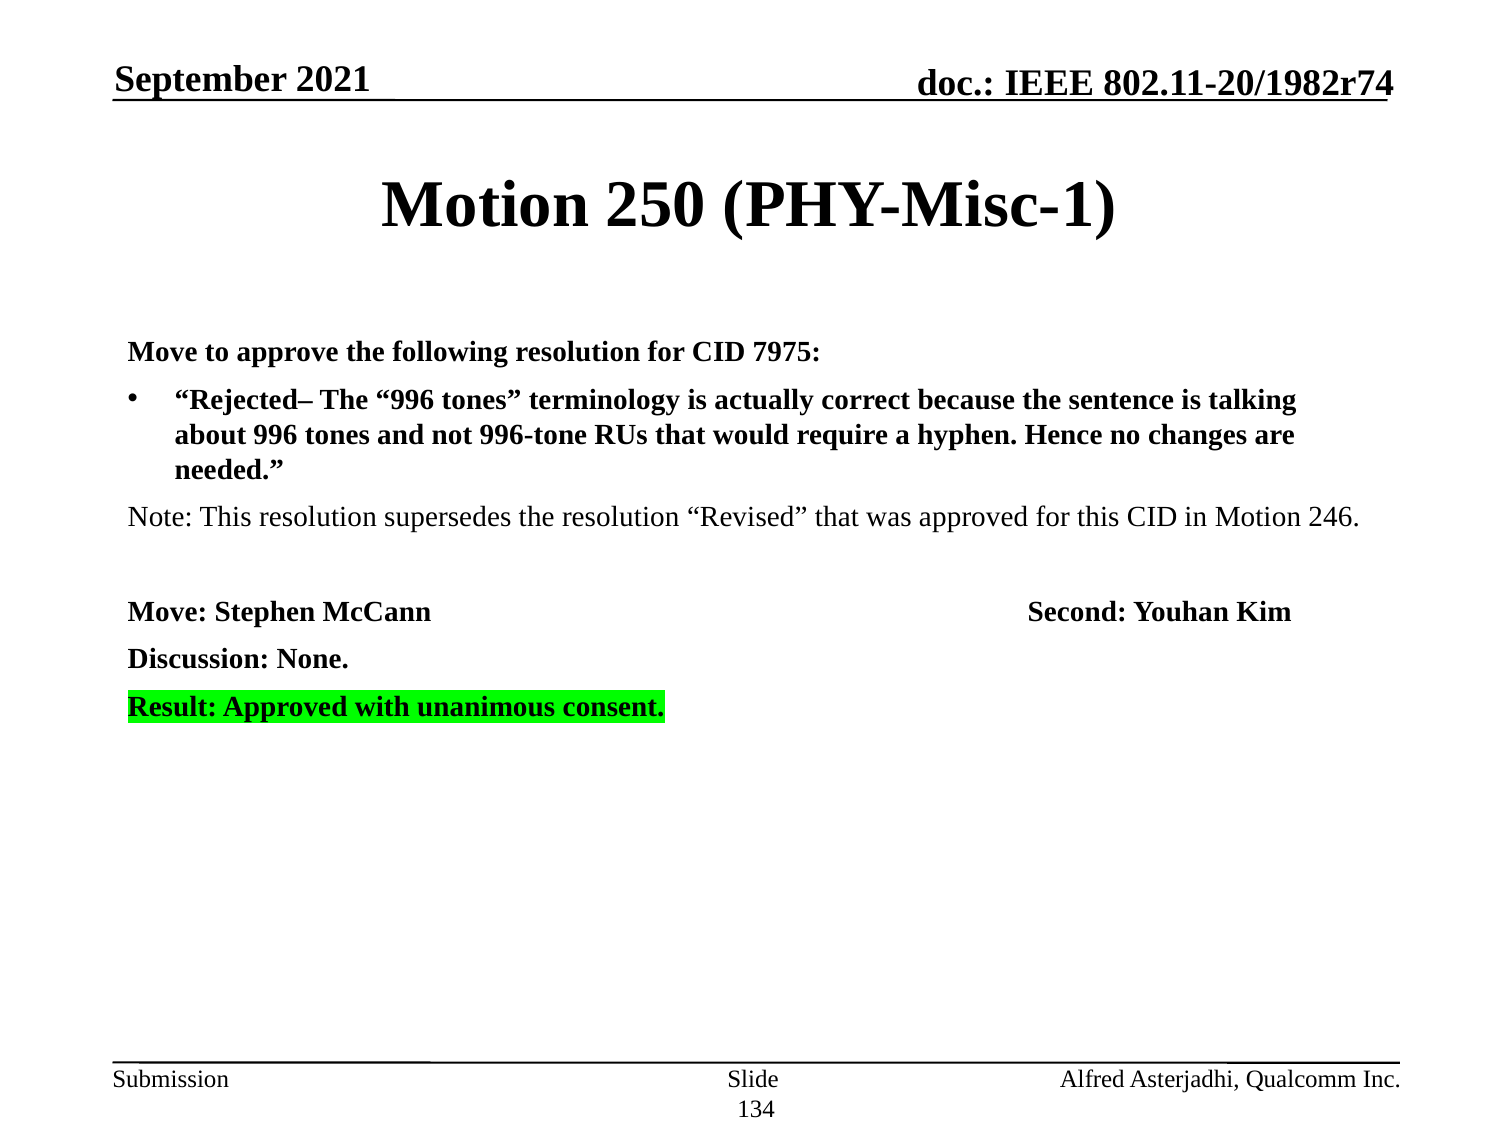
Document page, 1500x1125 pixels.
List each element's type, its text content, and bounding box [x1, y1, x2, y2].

footer Alfred Asterjadhi, Qualcomm Inc. [878, 1061, 1402, 1093]
slide_number Slide 134 [712, 1061, 800, 1123]
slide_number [114, 54, 423, 100]
title Motion 250 (PHY-Misc-1) [112, 112, 1388, 288]
list Move to approve the following resolution for CID 7975: “Rejected– The “996 tones” terminology is actually correct because the sentence is talking about 996 tones and not 996-tone RUs that would require a hyphen. Hence no changes are needed.” Note: This resolution supersedes the resolution “Revised” that was approved for this CID in Motion 246. Move: Stephen McCann Second: Youhan Kim Discussion: None. Result: Approved with unanimous consent. [112, 324, 1388, 1063]
